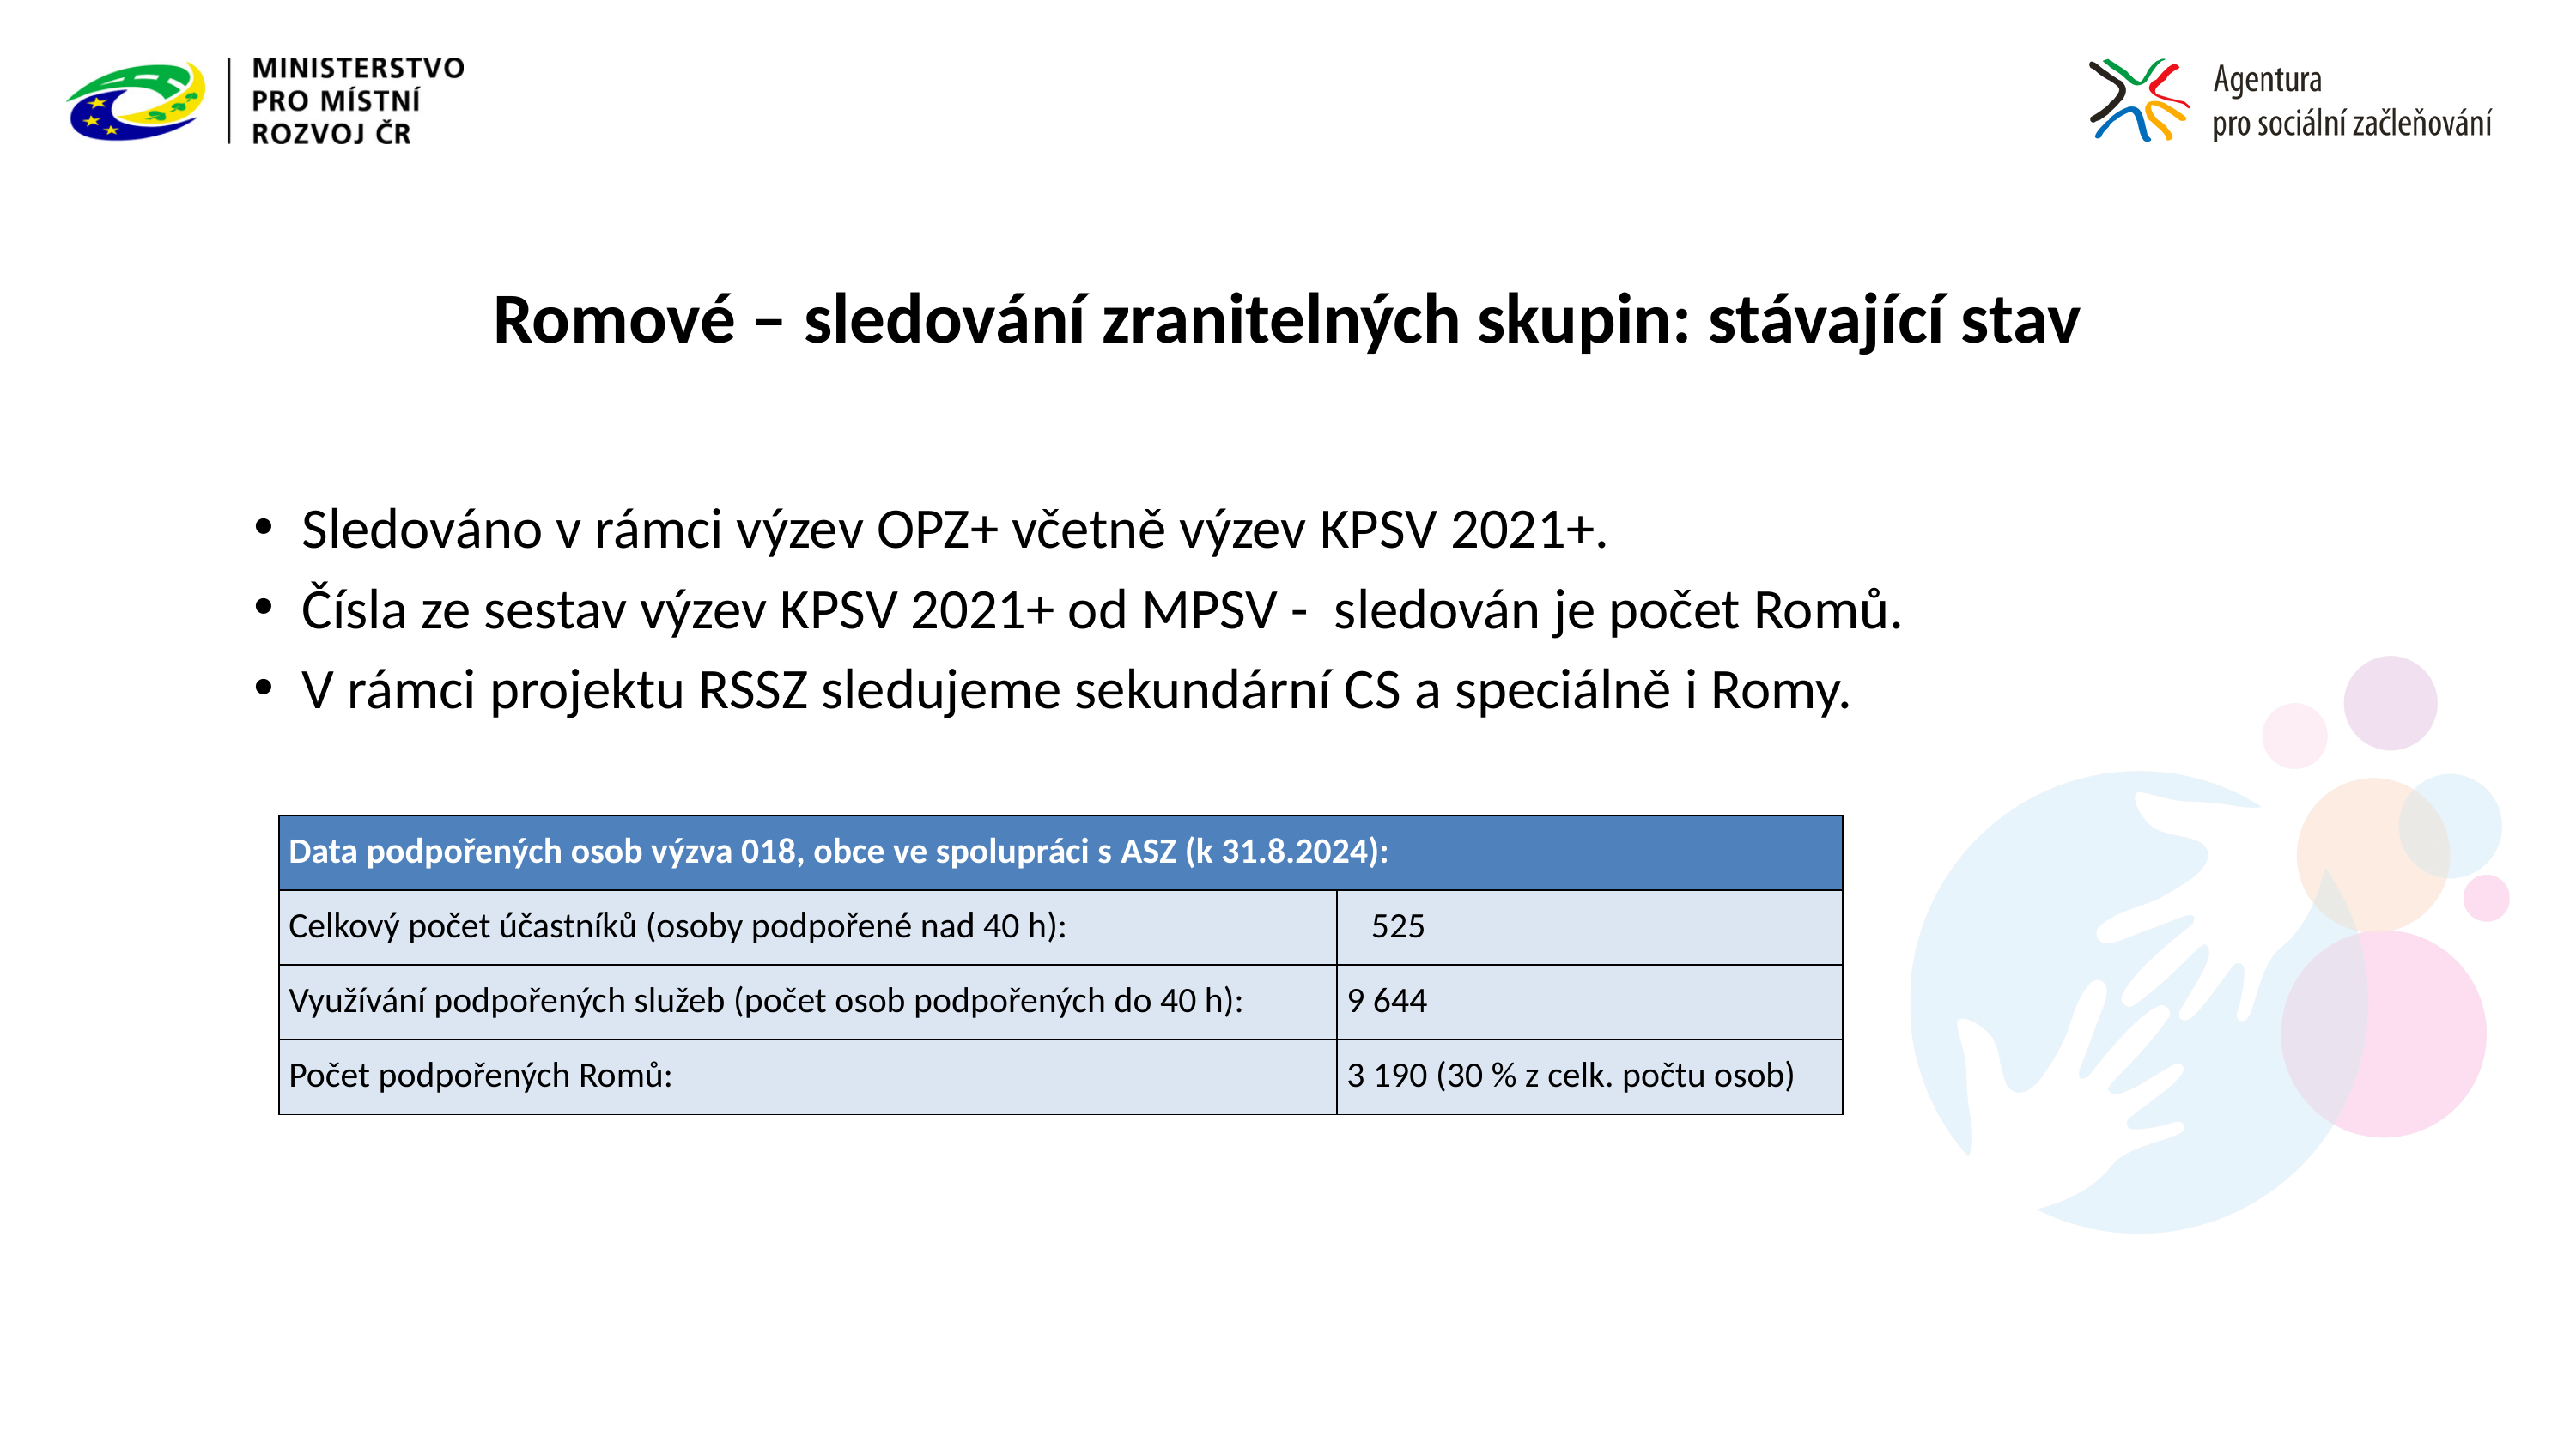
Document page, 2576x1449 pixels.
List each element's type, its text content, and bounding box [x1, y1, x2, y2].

table_cell 3 190 (30 % z celk. počtu osob) [1338, 1040, 1842, 1114]
table_cell 525 [1338, 891, 1842, 964]
table_header Data podpořených osob výzva 018, obce ve spolupráci s ASZ (k 31.8.2024): [280, 816, 1842, 889]
title Romové – sledování zranitelných skupin: stávající stav [448, 233, 2128, 395]
picture [2071, 40, 2510, 161]
table_cell Celkový počet účastníků (osoby podpořené nad 40 h): [280, 891, 1336, 964]
table_cell Počet podpořených Romů: [280, 1040, 1336, 1114]
table_cell Využívání podpořených služeb (počet osob podpořených do 40 h): [280, 966, 1336, 1039]
list Sledováno v rámci výzev OPZ+ včetně výzev KPSV 2021+. Čísla ze sestav výzev KPSV 2021+ od MPSV - sledován je počet Romů. V rámci projektu RSSZ sledujeme sekundární CS a speciálně i Romy. [240, 484, 2336, 1340]
picture [66, 58, 464, 144]
table_cell 9 644 [1338, 966, 1842, 1039]
